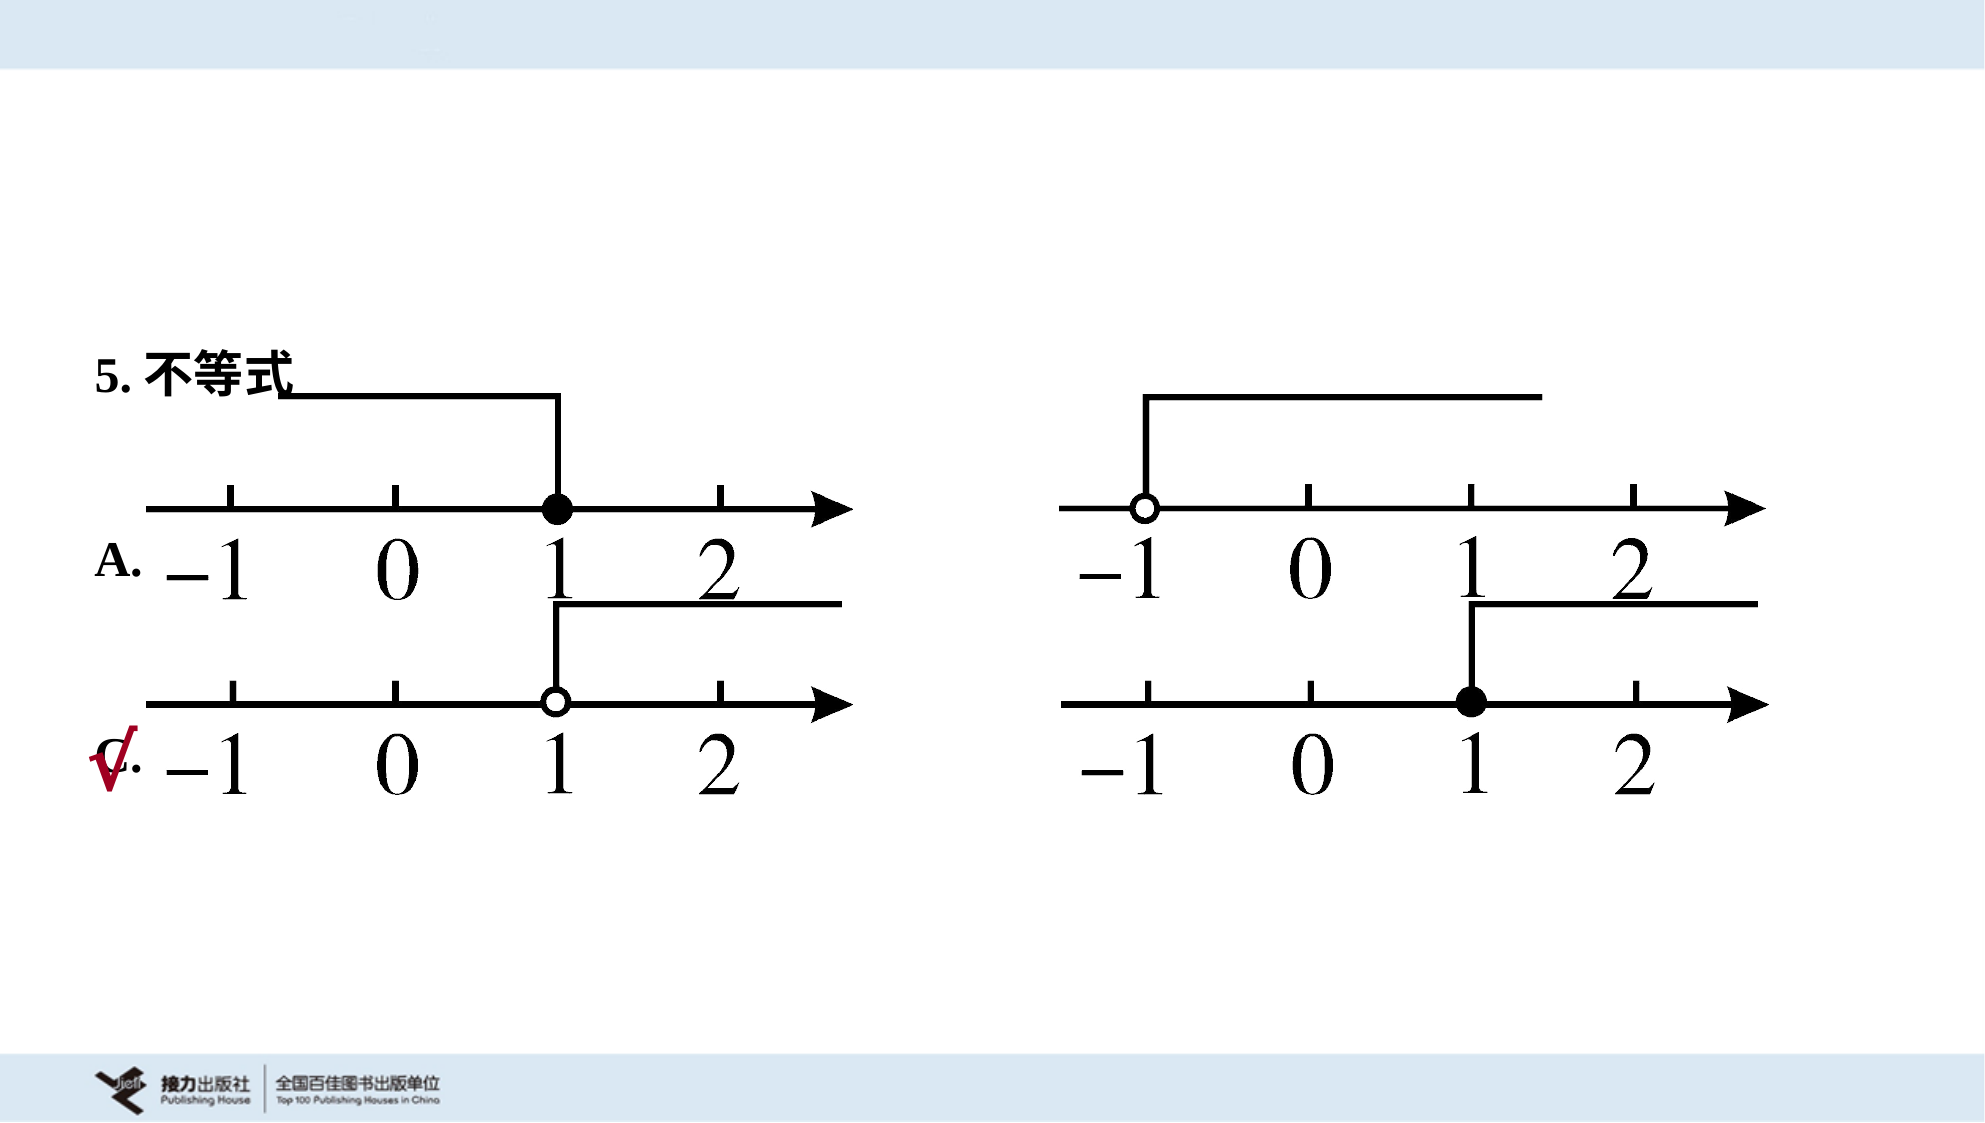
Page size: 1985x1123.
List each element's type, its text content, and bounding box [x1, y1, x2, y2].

text_box A. B. C. D. [94, 393, 1891, 794]
picture [0, 0, 1985, 1122]
text_box √ [86, 713, 139, 806]
